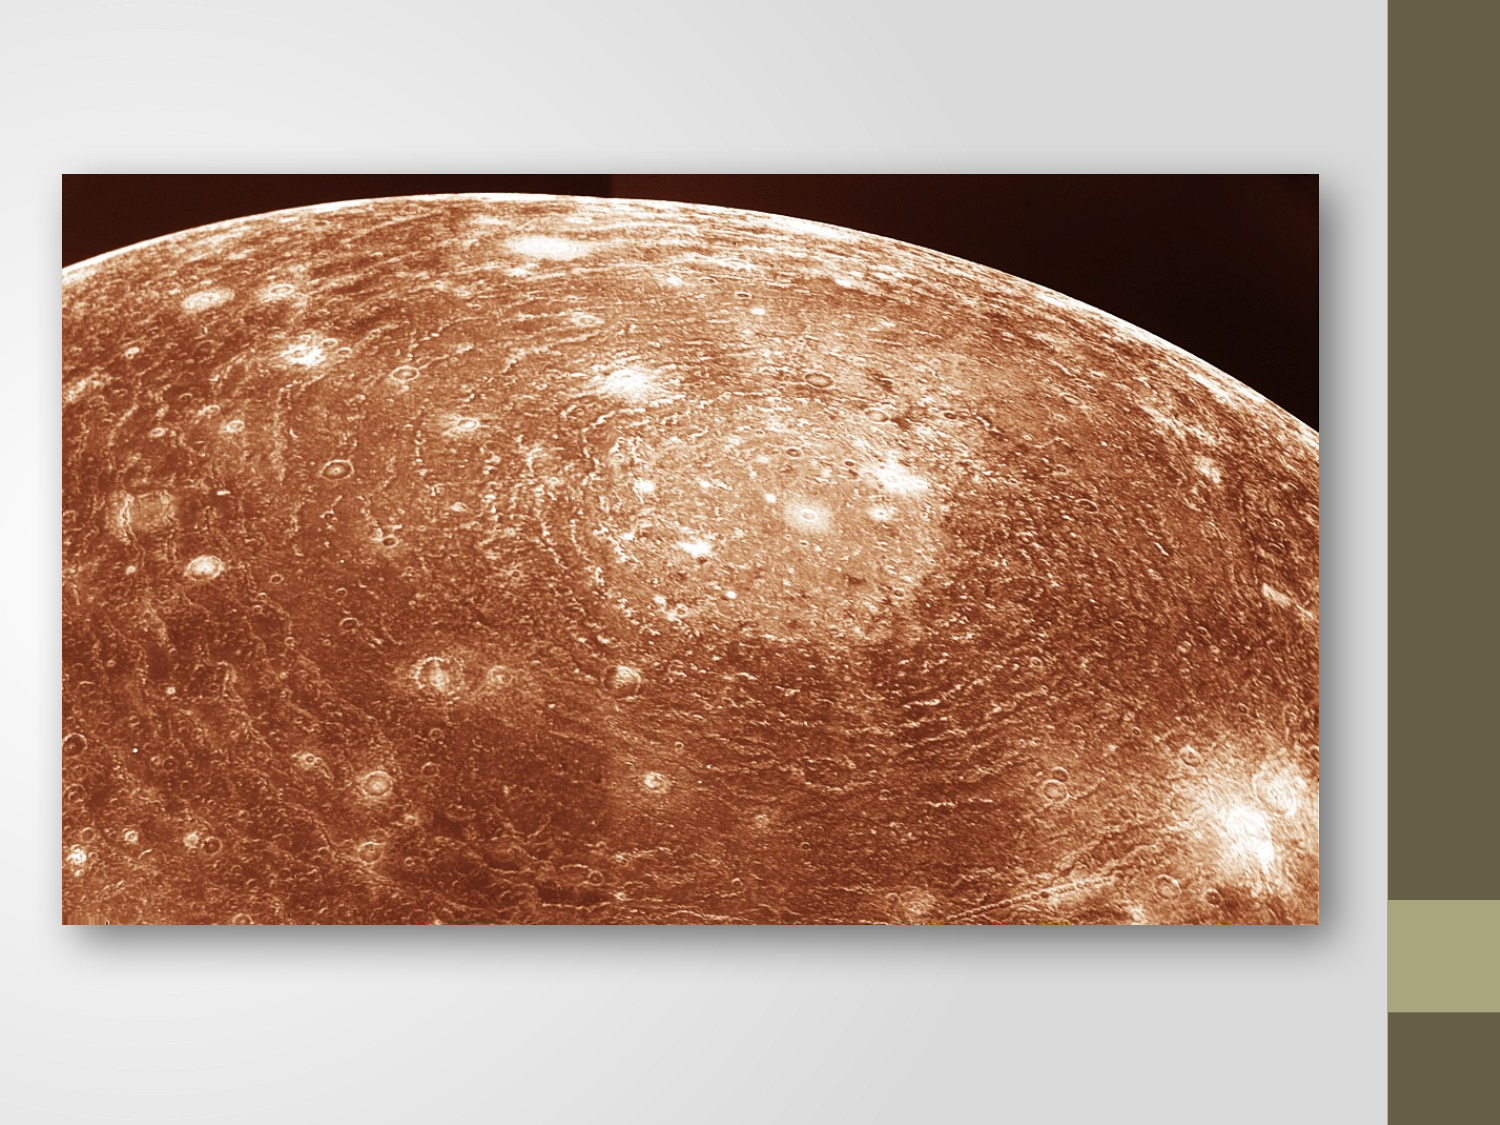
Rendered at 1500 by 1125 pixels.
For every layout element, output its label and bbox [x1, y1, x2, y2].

picture [61, 174, 1320, 926]
